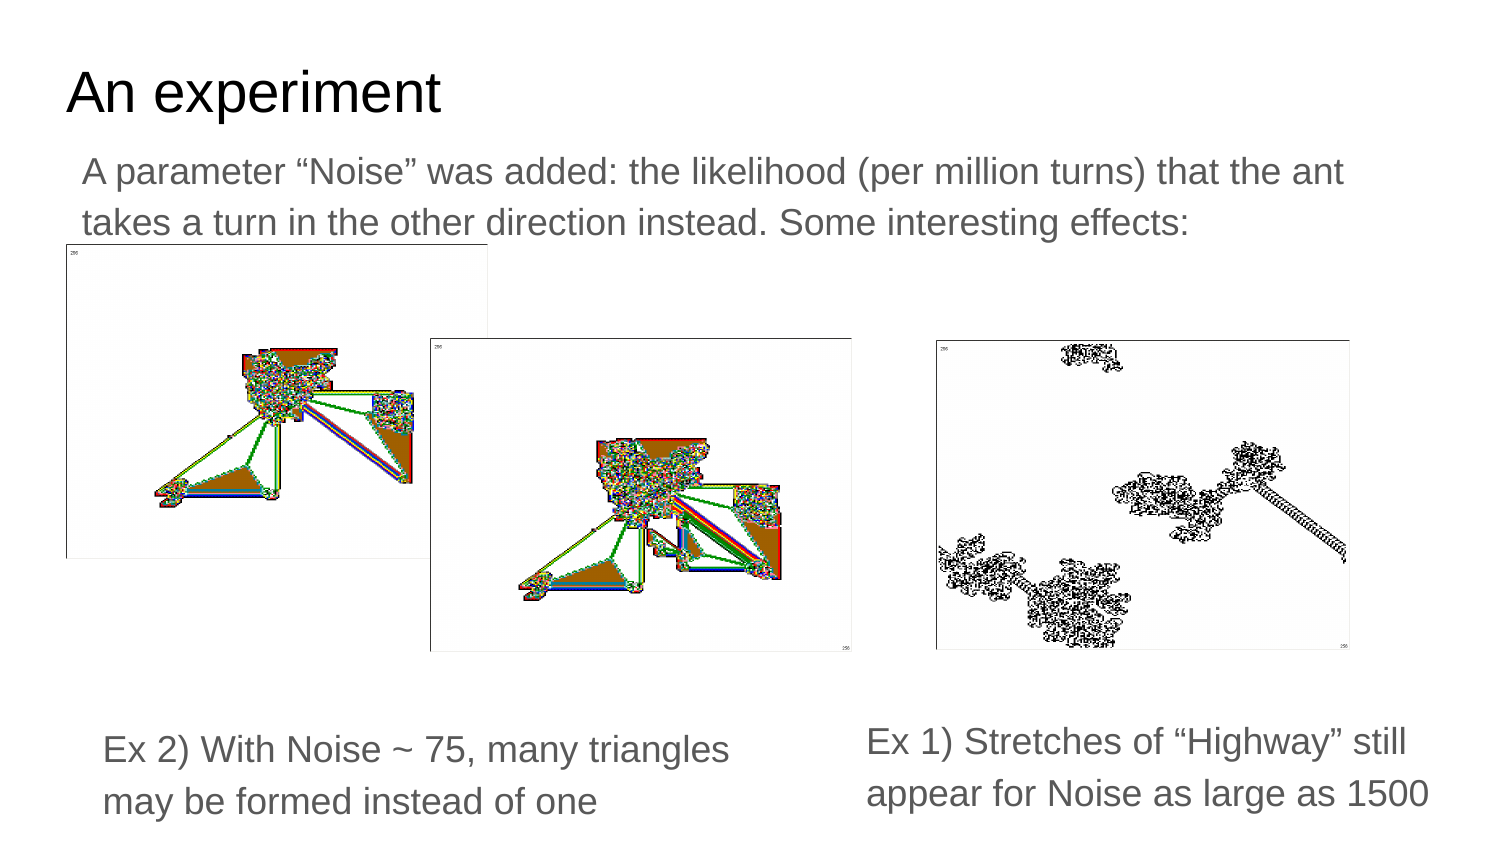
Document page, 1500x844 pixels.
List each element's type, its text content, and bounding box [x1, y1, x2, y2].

list Ex 2) With Noise ~ 75, many triangles may be formed instead of one [87, 703, 767, 768]
list Ex 1) Stretches of “Highway” still appear for Noise as large as 1500 [851, 695, 1479, 760]
picture [935, 340, 1350, 650]
list A parameter “Noise” was added: the likelihood (per million turns) that the ant takes a turn in the other direction instead. Some interesting effects: [66, 124, 1434, 189]
picture [66, 244, 852, 653]
title An experiment [51, 39, 472, 134]
